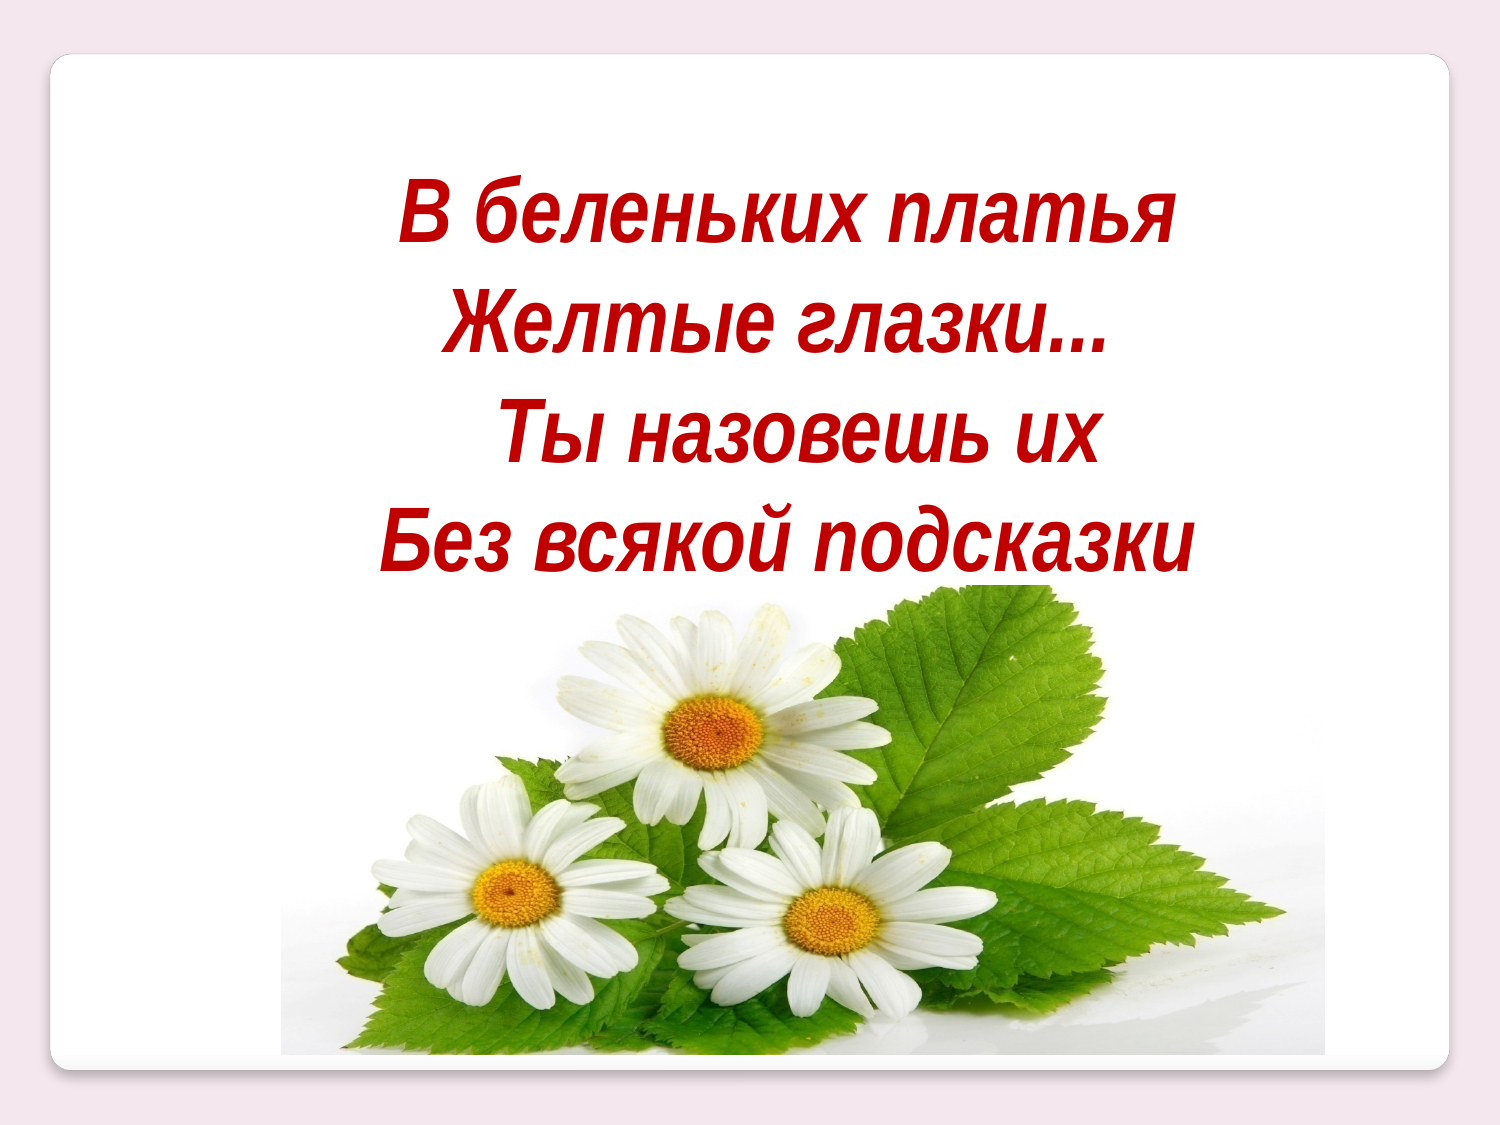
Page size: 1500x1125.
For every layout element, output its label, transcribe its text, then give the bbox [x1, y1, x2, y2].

picture [280, 585, 1325, 1055]
text_box В беленьких платья Желтые глазки... Ты назовешь их Без всякой подсказки [58, 142, 1453, 598]
